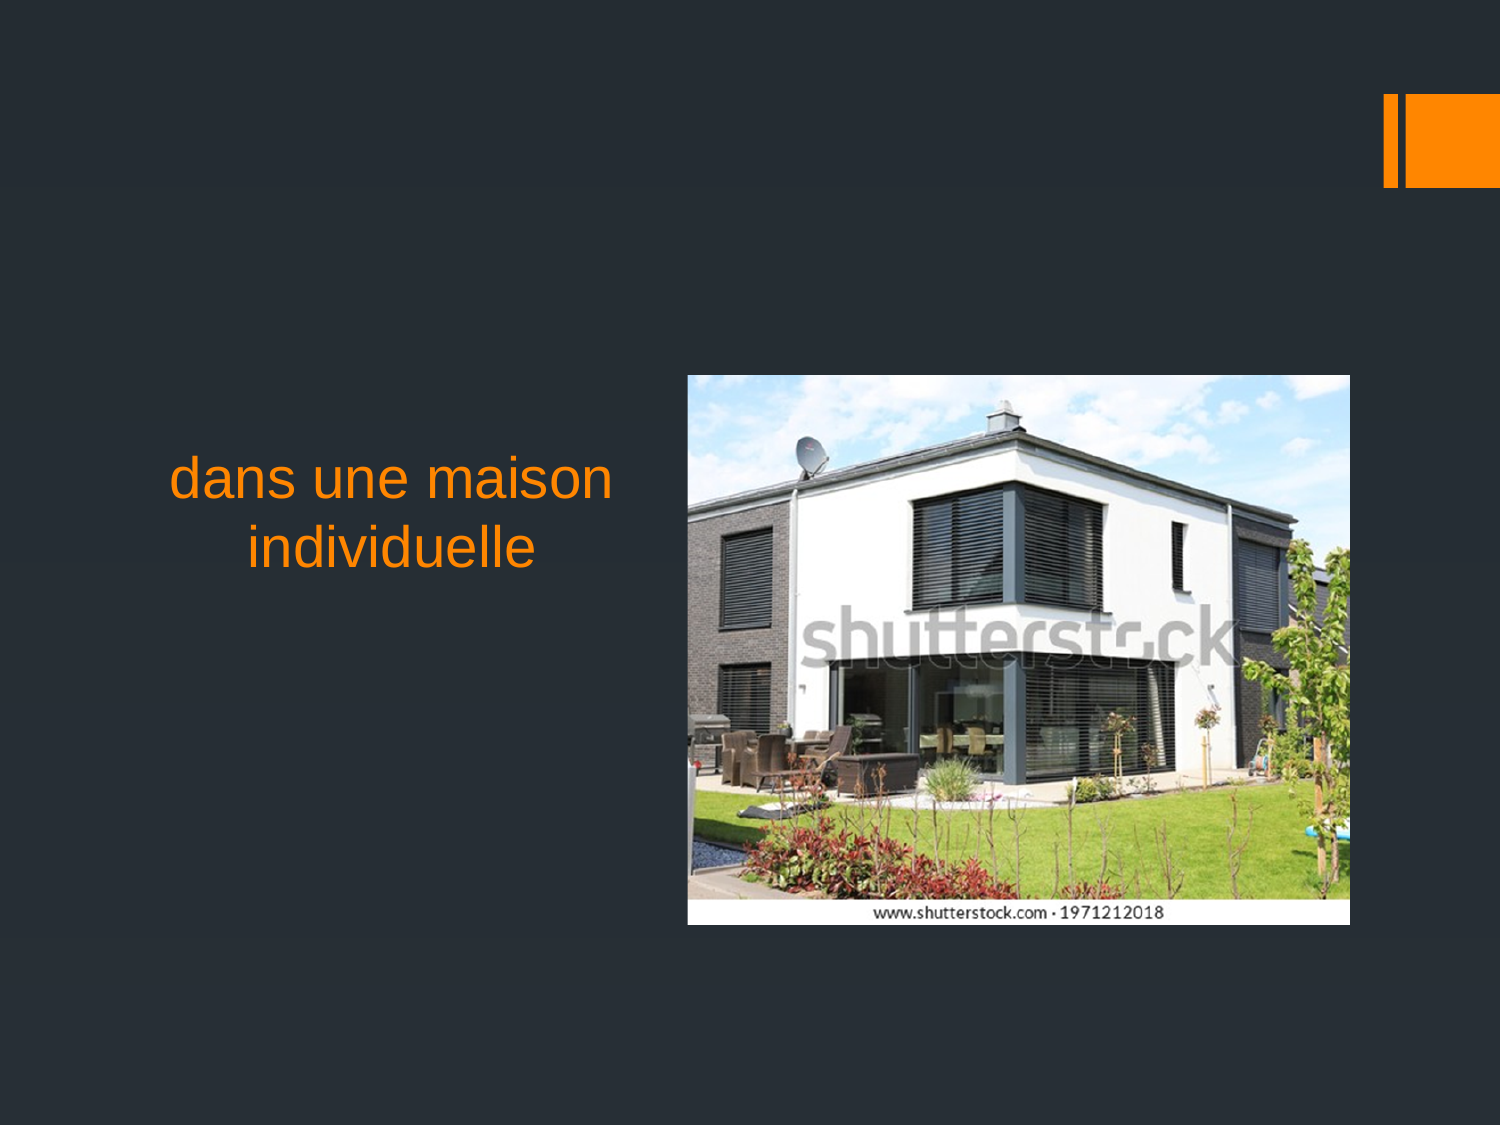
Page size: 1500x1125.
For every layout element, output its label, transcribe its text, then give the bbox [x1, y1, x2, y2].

picture [686, 374, 1351, 926]
title dans une maison individuelle [150, 299, 635, 657]
